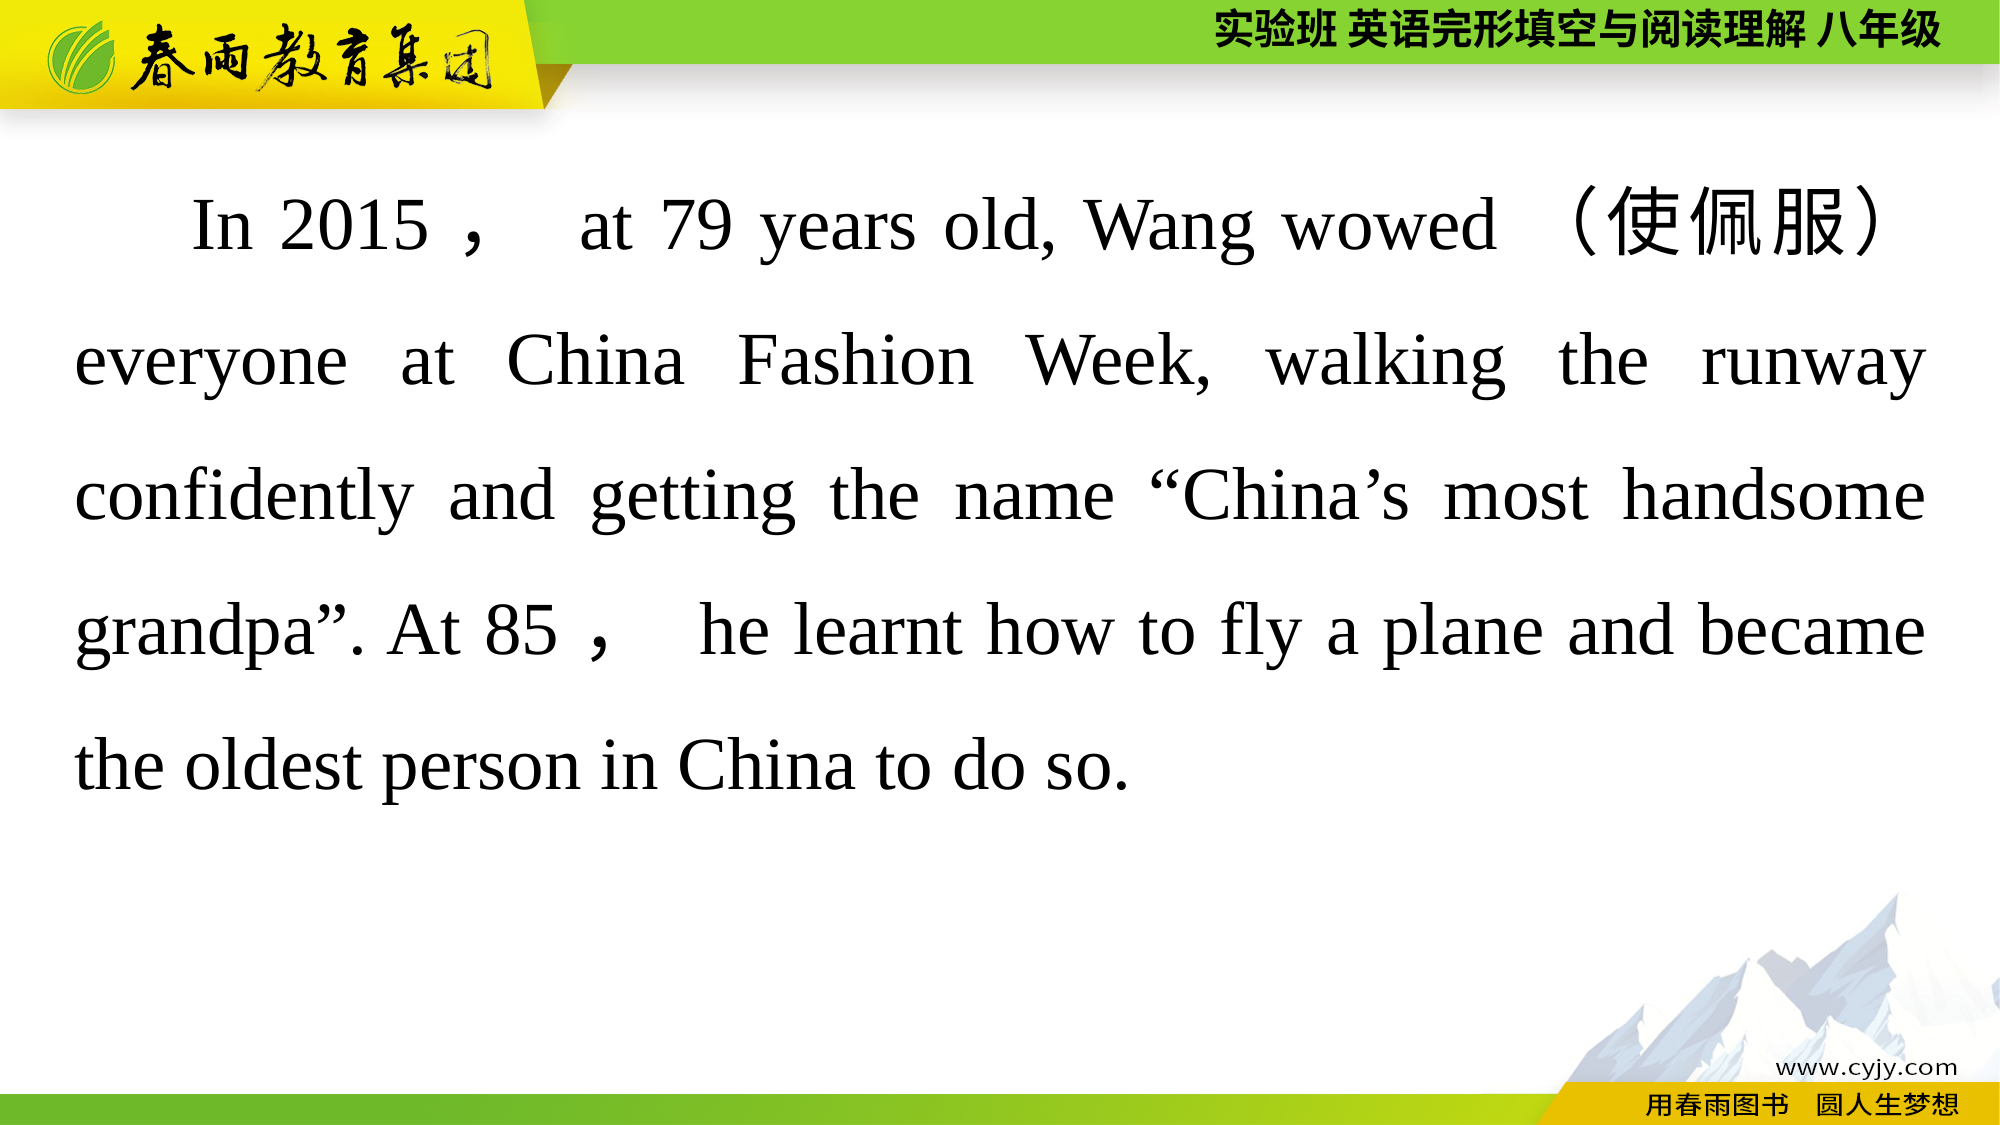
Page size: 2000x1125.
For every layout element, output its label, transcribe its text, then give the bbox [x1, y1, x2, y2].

list In 2015， at 79 years old, Wang wowed（使佩服） everyone at China Fashion Week, walking the runway confidently and getting the name “China’s most handsome grandpa”. At 85， he learnt how to fly a plane and became the oldest person in China to do so. [59, 122, 1944, 820]
picture [0, 0, 2000, 1125]
